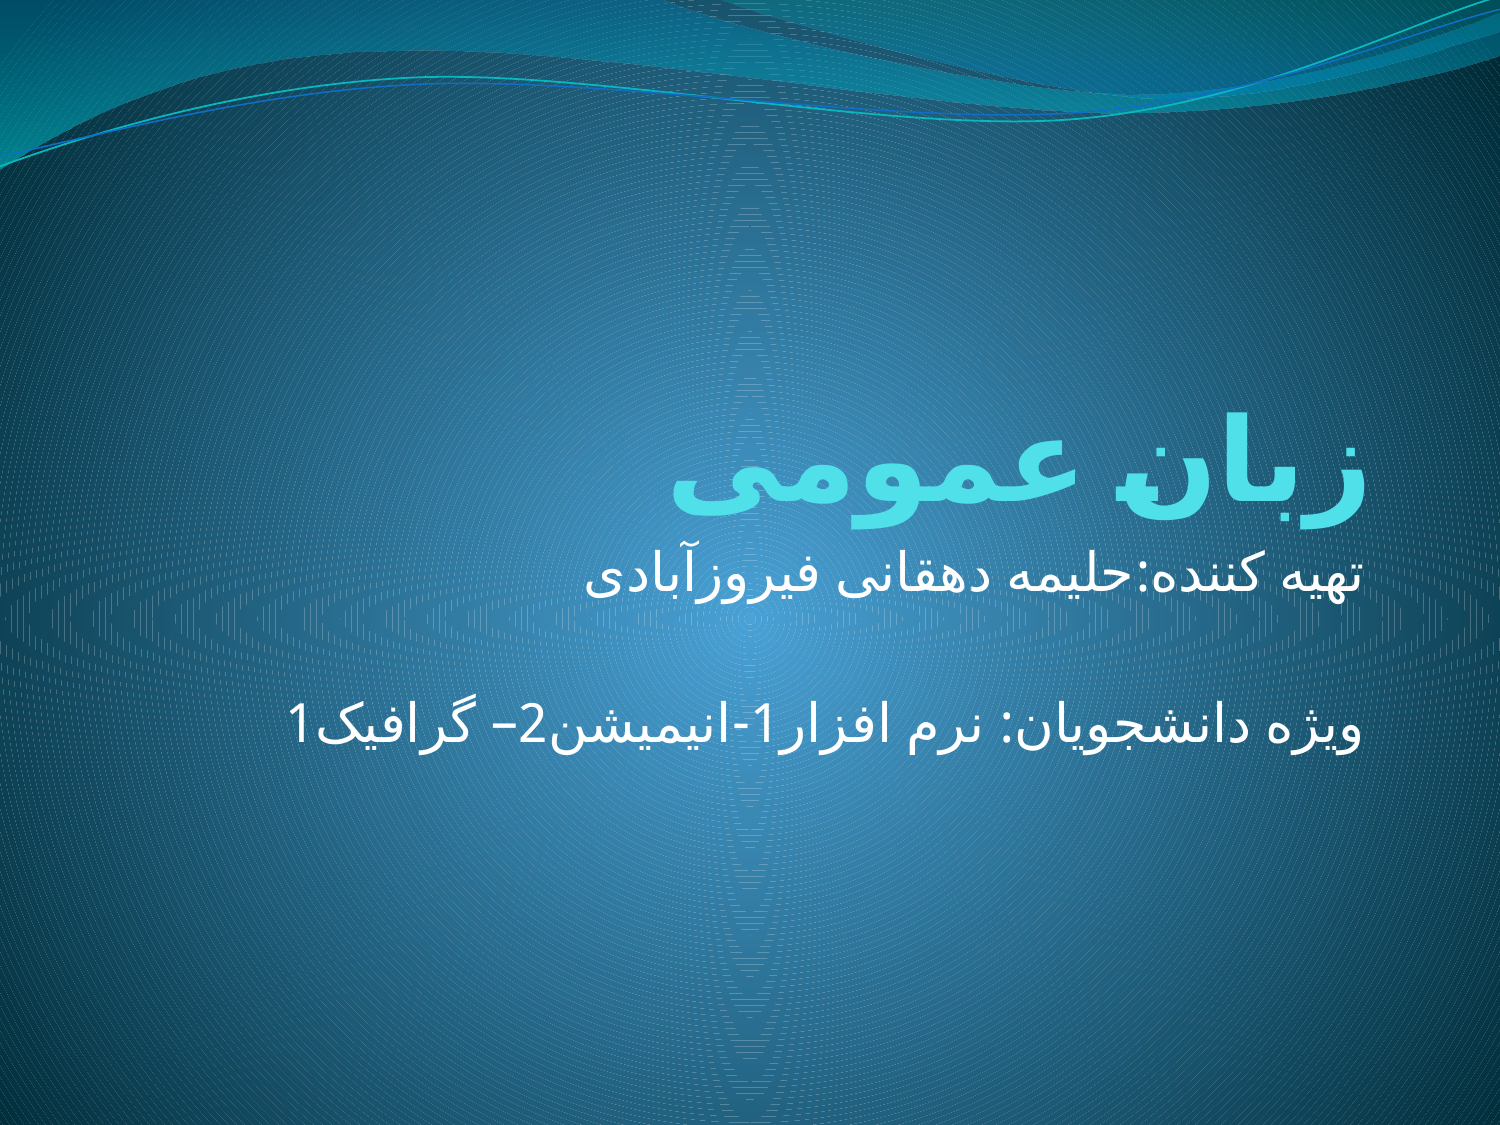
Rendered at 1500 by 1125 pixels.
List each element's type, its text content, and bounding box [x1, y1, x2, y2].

title زبان عمومی [87, 224, 1376, 525]
subtitle تهیه کننده:حلیمه دهقانی فیروزآبادی ویژه دانشجویان: نرم افزار1-انیمیشن2– گرافیک1 [87, 529, 1376, 818]
